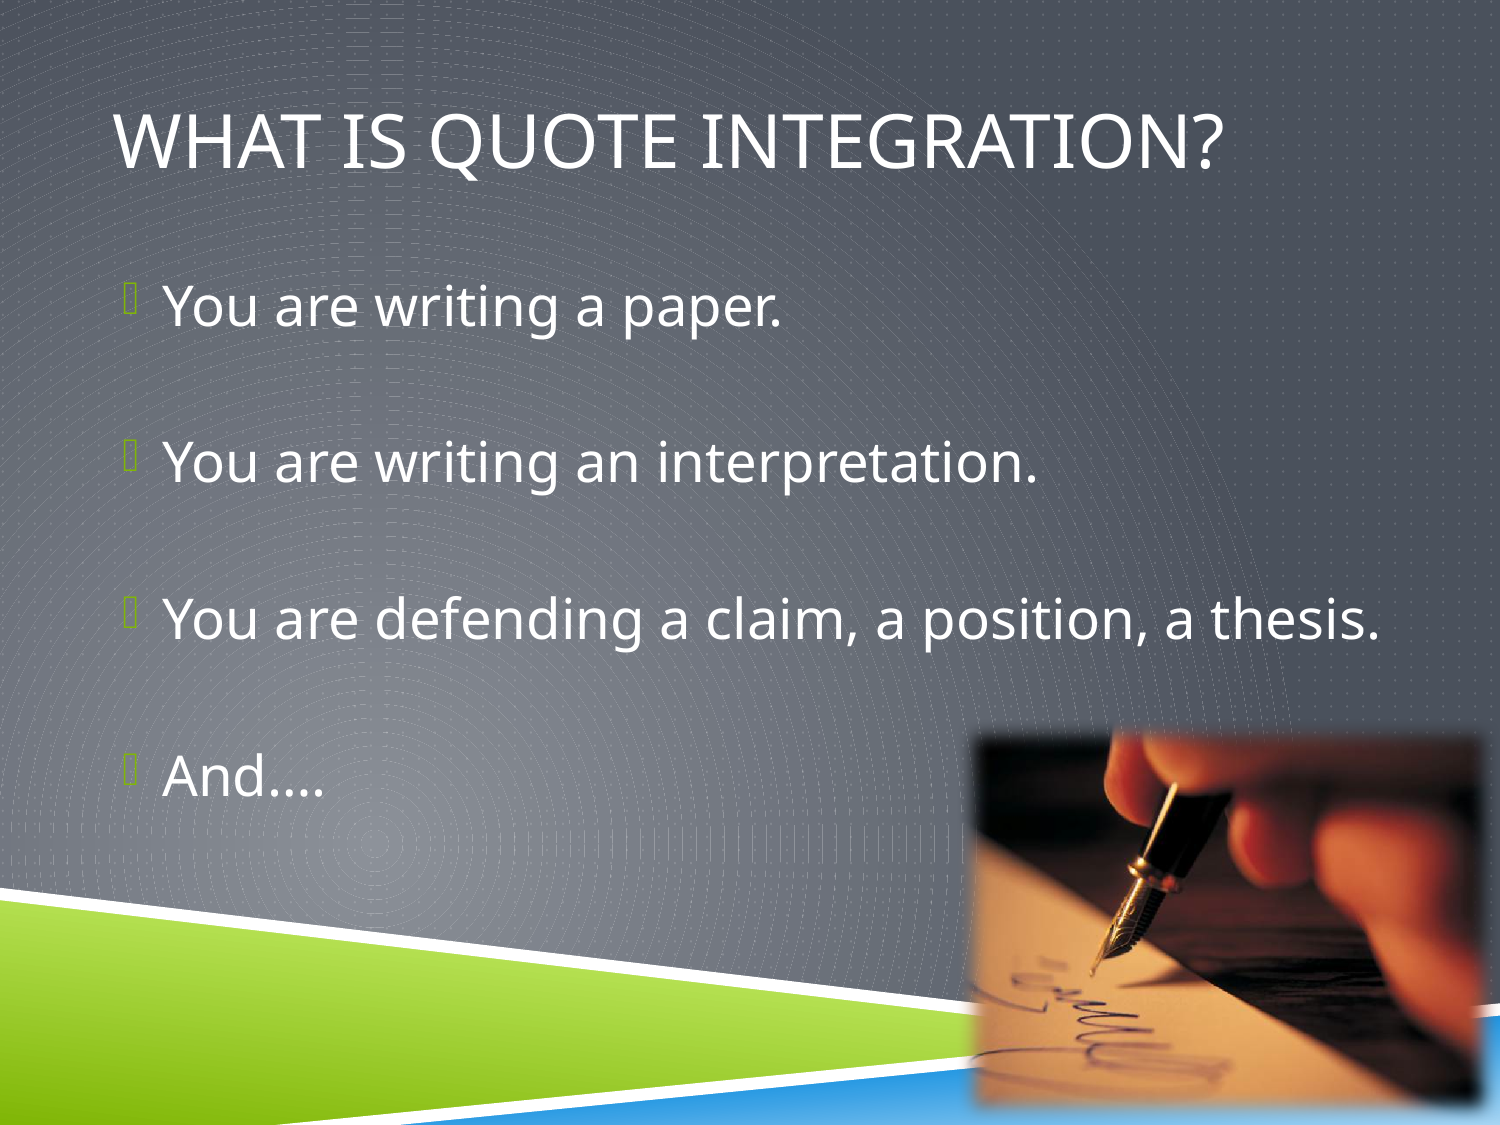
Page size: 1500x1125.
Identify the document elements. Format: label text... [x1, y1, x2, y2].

picture [955, 718, 1500, 1125]
title What is quote integration? [112, 45, 1388, 233]
list You are writing a paper. You are writing an interpretation. You are defending a claim, a position, a thesis. And…. [112, 262, 1388, 875]
